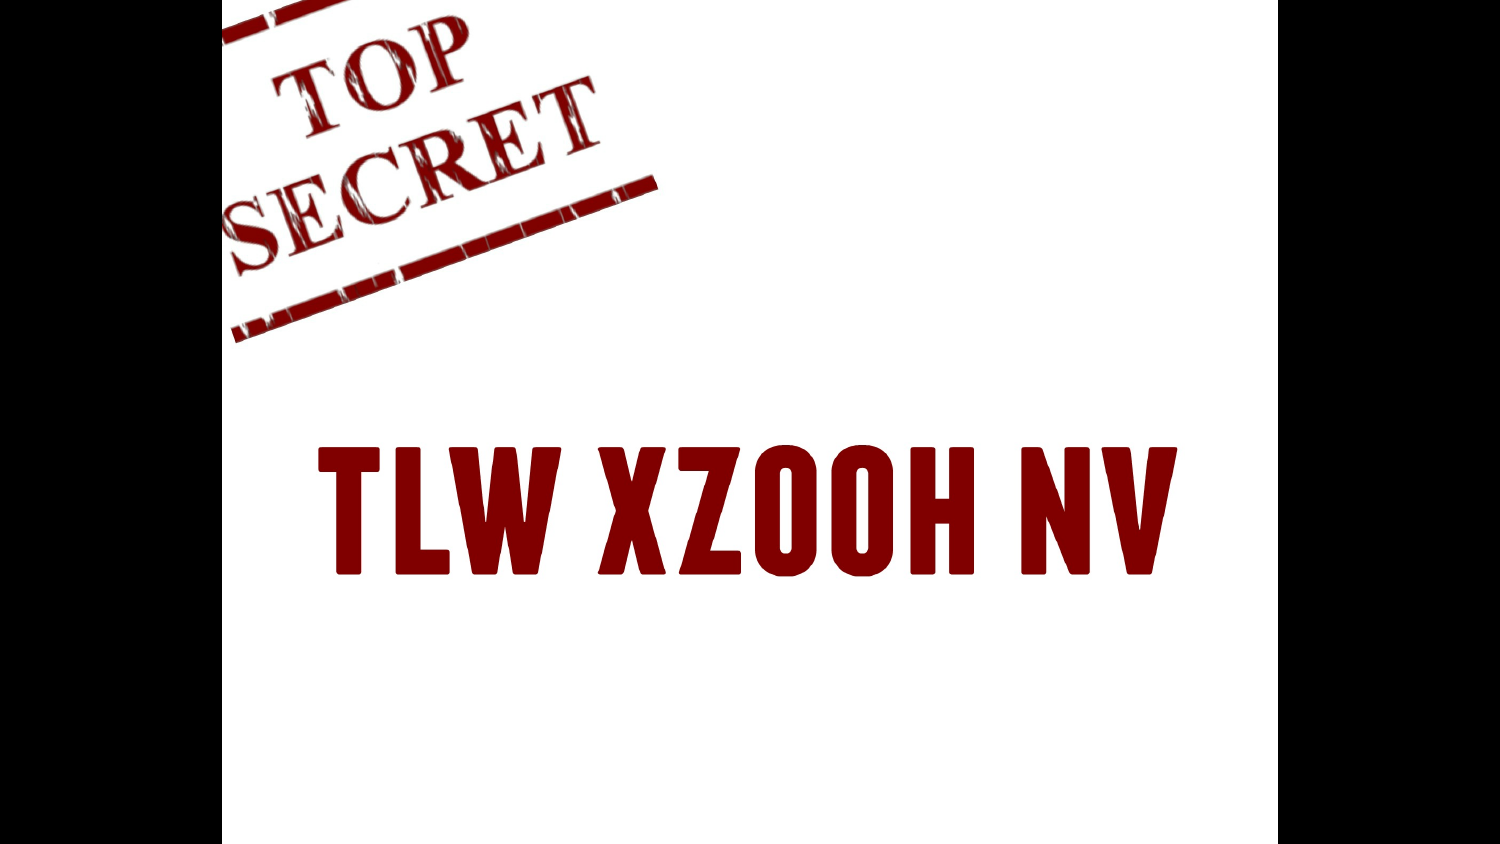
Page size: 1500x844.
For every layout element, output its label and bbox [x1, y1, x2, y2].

picture [222, 0, 1278, 844]
